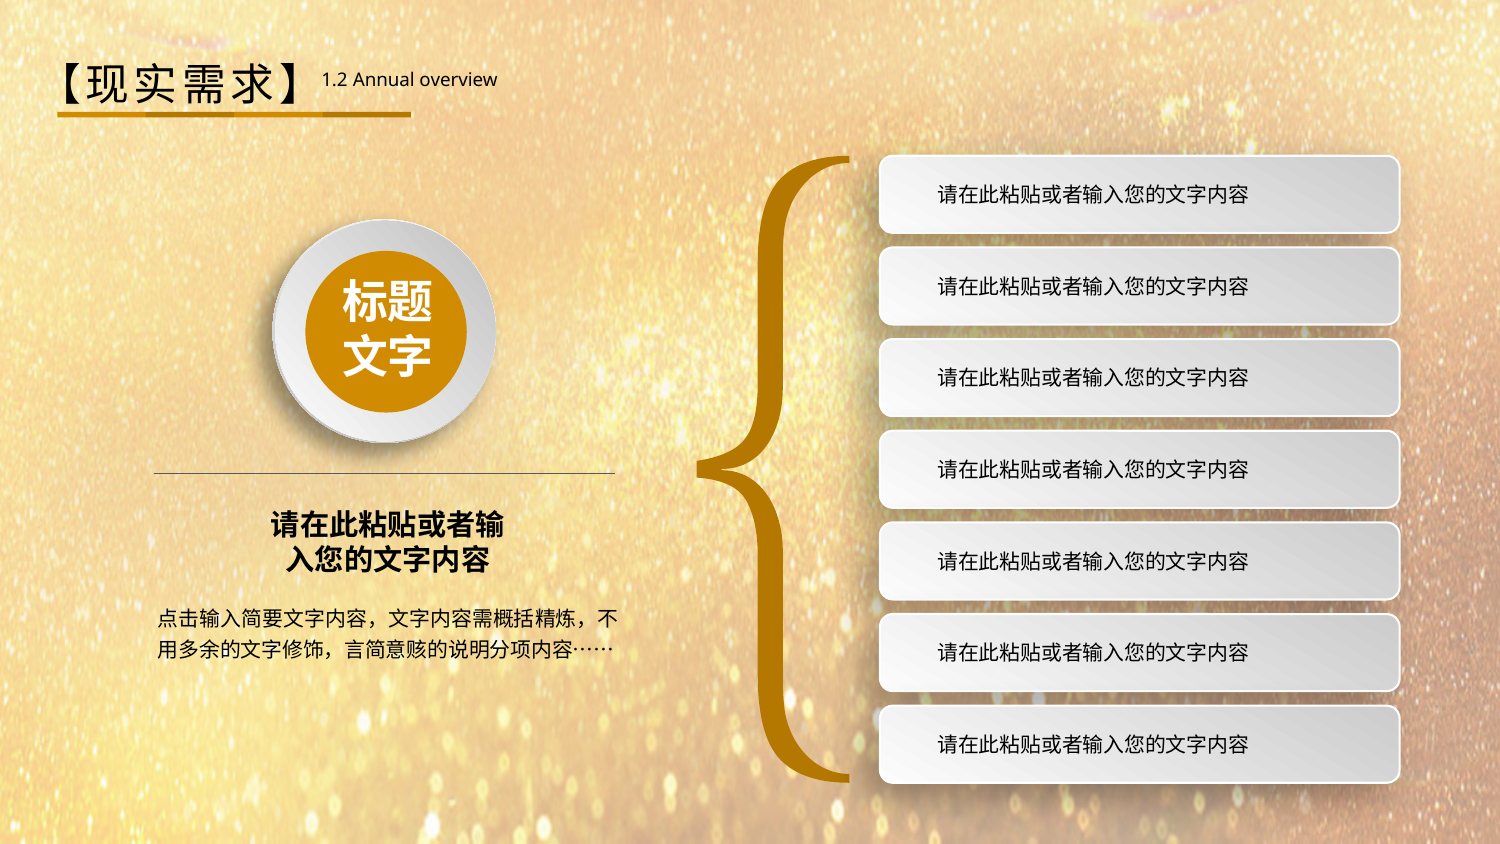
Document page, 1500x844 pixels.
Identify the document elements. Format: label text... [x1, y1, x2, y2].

text_box [877, 520, 1402, 602]
text_box 请在此粘贴或者输入您的文字内容 [937, 273, 1317, 299]
text_box [877, 611, 1402, 694]
text_box 请在此粘贴或者输入您的文字内容 [937, 548, 1317, 574]
text_box 请在此粘贴或者输入您的文字内容 [937, 456, 1317, 482]
text_box [696, 155, 850, 783]
text_box 请在此粘贴或者输入您的文字内容 [257, 506, 518, 599]
text_box [877, 153, 1402, 235]
text_box [877, 428, 1402, 510]
text_box 请在此粘贴或者输入您的文字内容 [937, 639, 1317, 666]
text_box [22, 22, 516, 118]
text_box [877, 245, 1402, 327]
text_box [877, 336, 1402, 419]
text_box 点击输入简要文字内容，文字内容需概括精炼，不用多余的文字修饰，言简意赅的说明分项内容…… [157, 599, 619, 662]
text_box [272, 219, 497, 444]
text_box 请在此粘贴或者输入您的文字内容 [937, 365, 1317, 391]
text_box [877, 703, 1402, 785]
text_box 请在此粘贴或者输入您的文字内容 [937, 731, 1317, 757]
text_box 请在此粘贴或者输入您的文字内容 [937, 181, 1317, 207]
